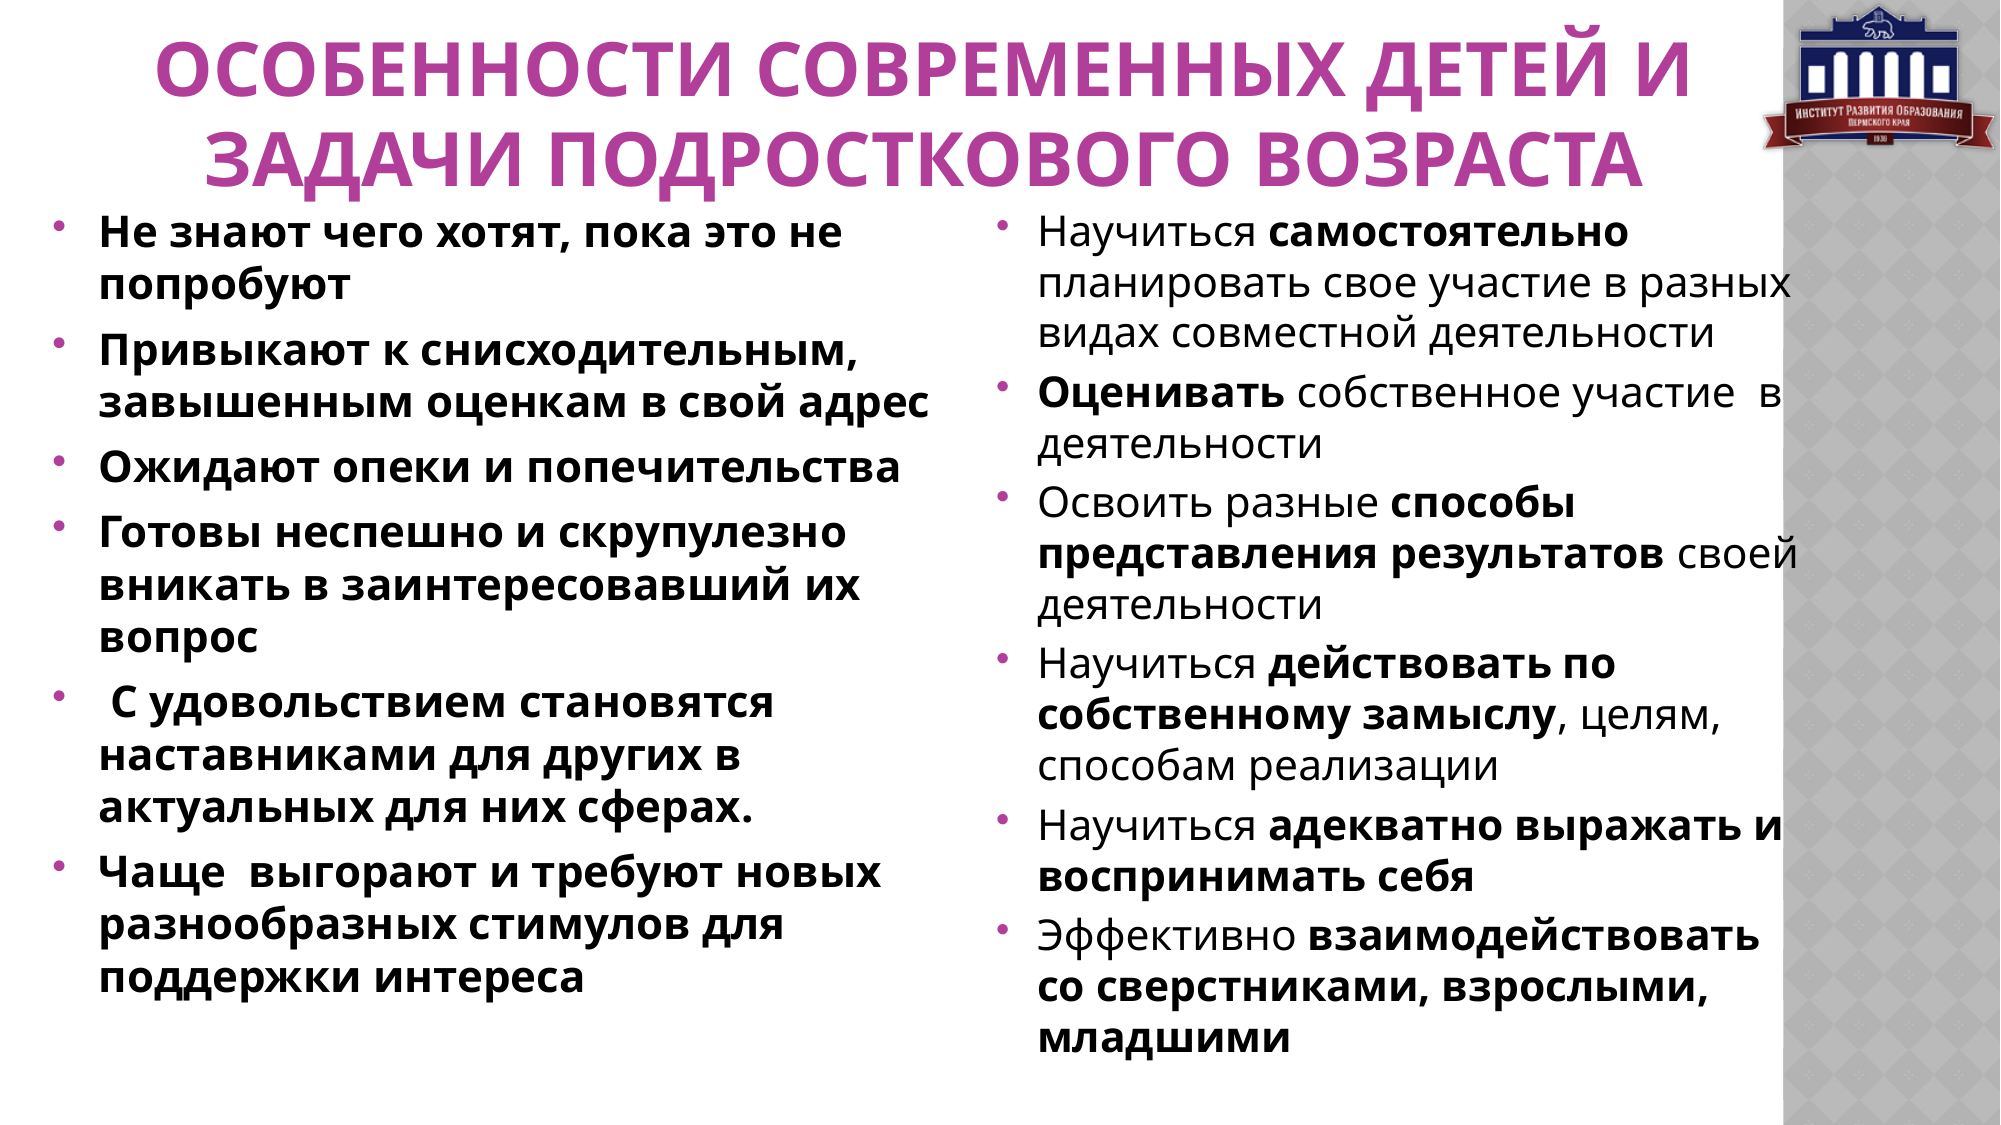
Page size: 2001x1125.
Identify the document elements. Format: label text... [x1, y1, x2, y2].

picture [1757, 0, 2000, 155]
list Научиться самостоятельно планировать свое участие в разных видах совместной деятельности Оценивать собственное участие в деятельности Освоить разные способы представления результатов своей деятельности Научиться действовать по собственному замыслу, целям, способам реализации Научиться адекватно выражать и воспринимать себя Эффективно взаимодействовать со сверстниками, взрослыми, младшими [982, 196, 1821, 1083]
list Не знают чего хотят, пока это не попробуют Привыкают к снисходительным, завышенным оценкам в свой адрес Ожидают опеки и попечительства Готовы неспешно и скрупулезно вникать в заинтересовавший их вопрос С удовольствием становятся наставниками для других в актуальных для них сферах. Чаще выгорают и требуют новых разнообразных стимулов для поддержки интереса [39, 196, 983, 1125]
title Особенности современных детей и задачи подросткового возраста [39, 45, 1809, 196]
